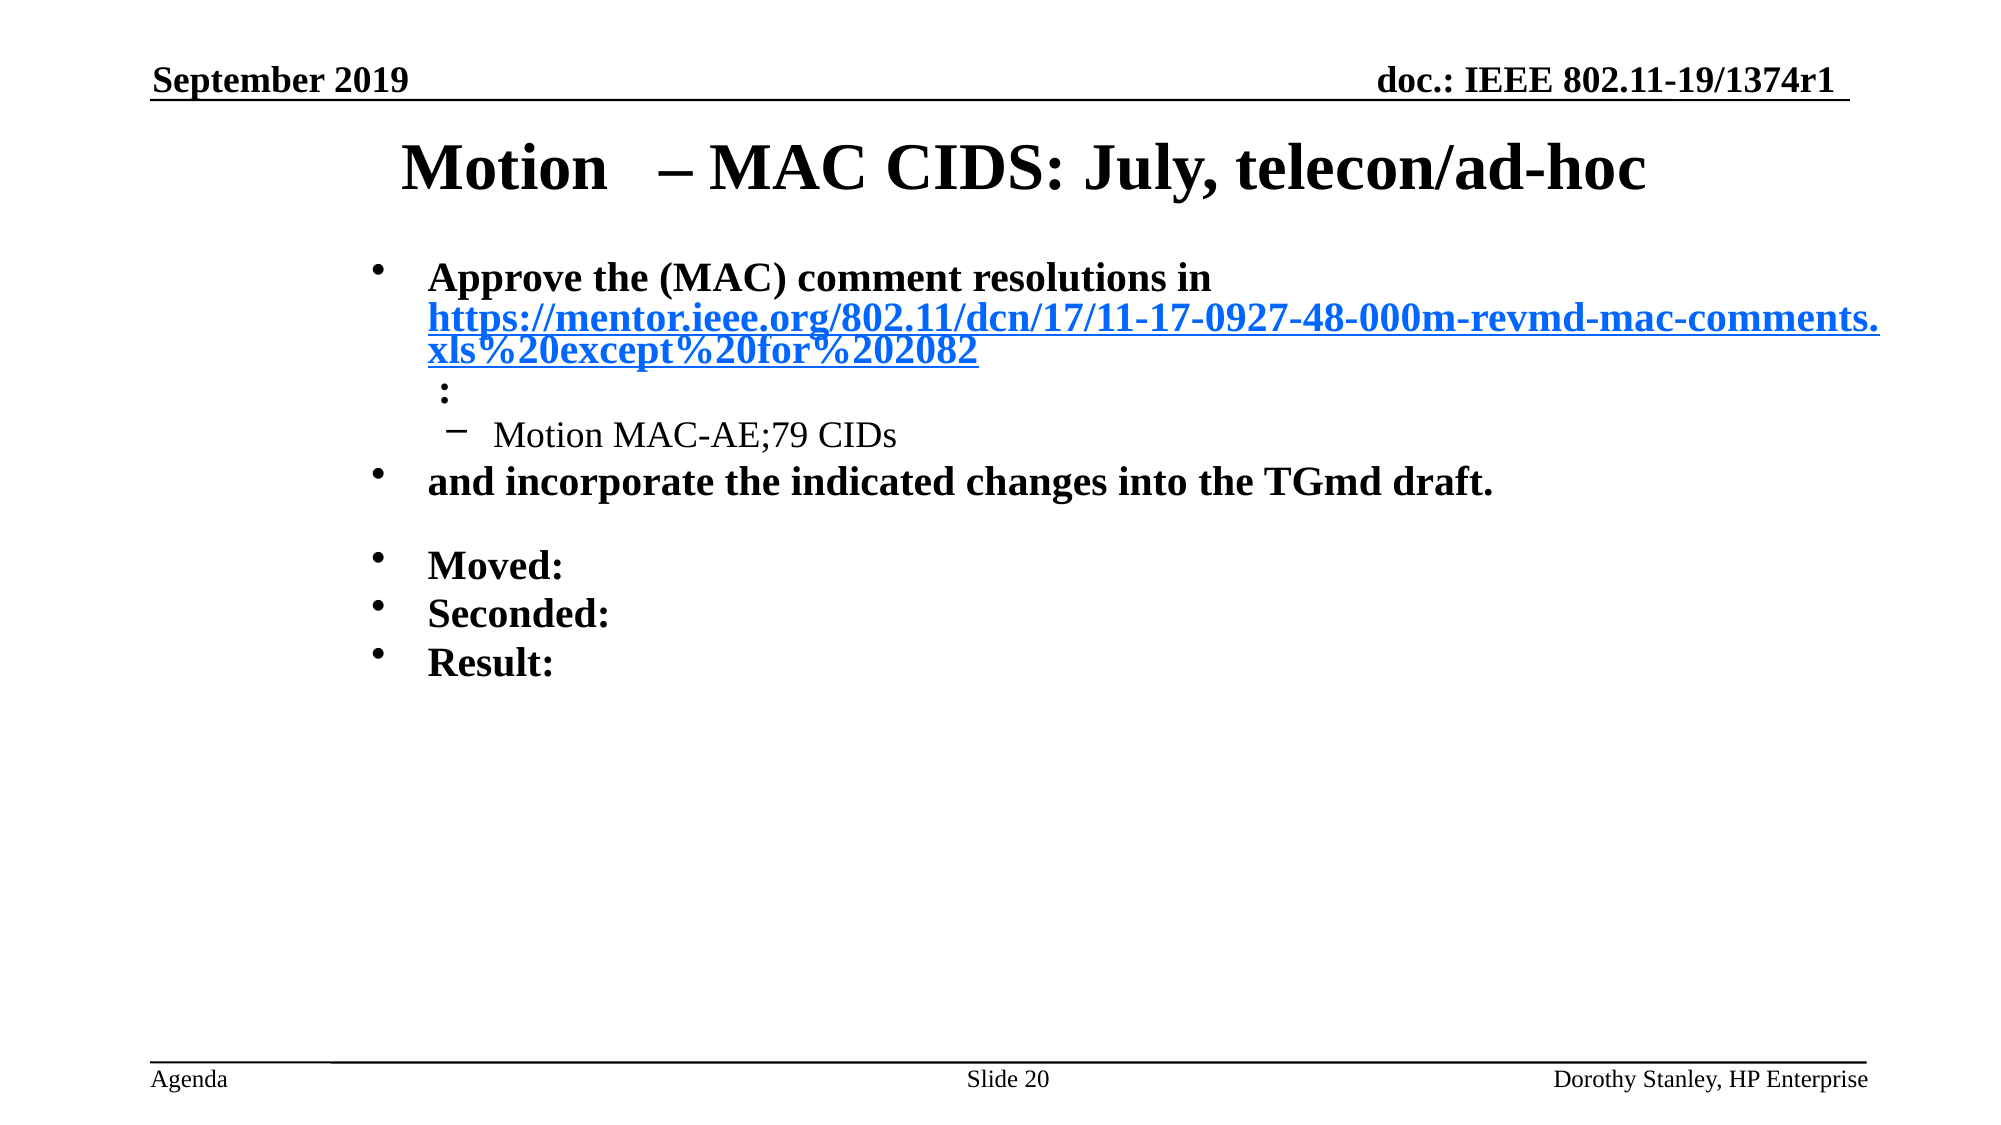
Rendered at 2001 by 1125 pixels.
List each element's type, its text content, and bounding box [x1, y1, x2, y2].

slide_number Slide 20 [966, 1062, 1051, 1093]
title Motion – MAC CIDS: July, telecon/ad-hoc [200, 75, 1850, 250]
list Approve the (MAC) comment resolutions in https://mentor.ieee.org/802.11/dcn/17/11-17-0927-48-000m-revmd-mac-comments.xls%20except%20for%202082 : Motion MAC-AE;79 CIDs and incorporate the indicated changes into the TGmd draft. Moved: Seconded: Result: [356, 251, 1911, 1002]
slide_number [152, 54, 567, 100]
footer Dorothy Stanley, HP Enterprise [1549, 1062, 1869, 1093]
